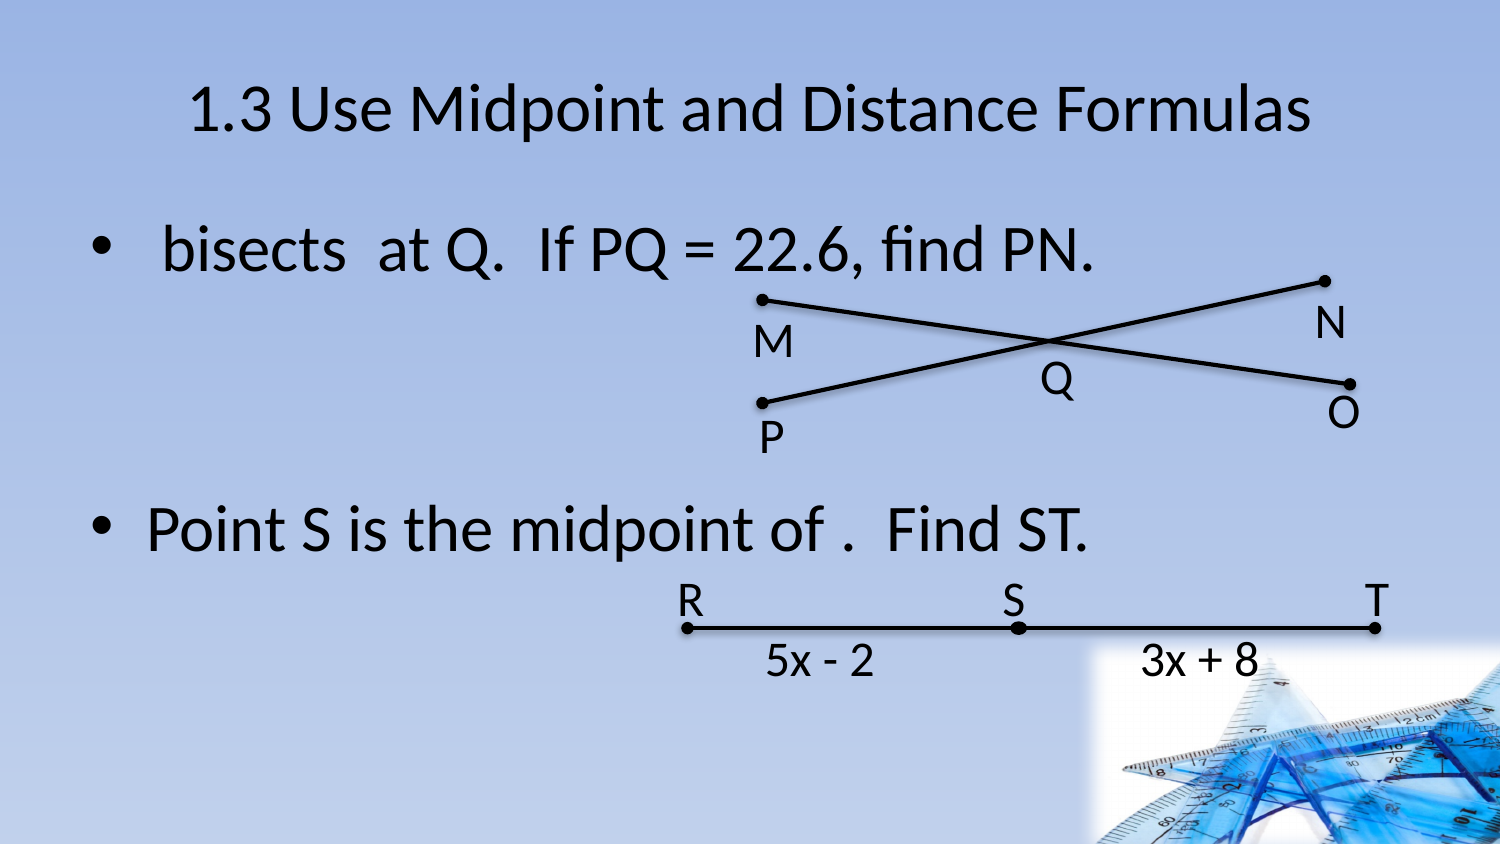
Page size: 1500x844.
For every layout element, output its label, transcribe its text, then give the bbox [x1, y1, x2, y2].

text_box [737, 280, 1388, 472]
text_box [662, 559, 1426, 695]
picture [1102, 656, 1500, 838]
title 1.3 Use Midpoint and Distance Formulas [75, 33, 1425, 175]
